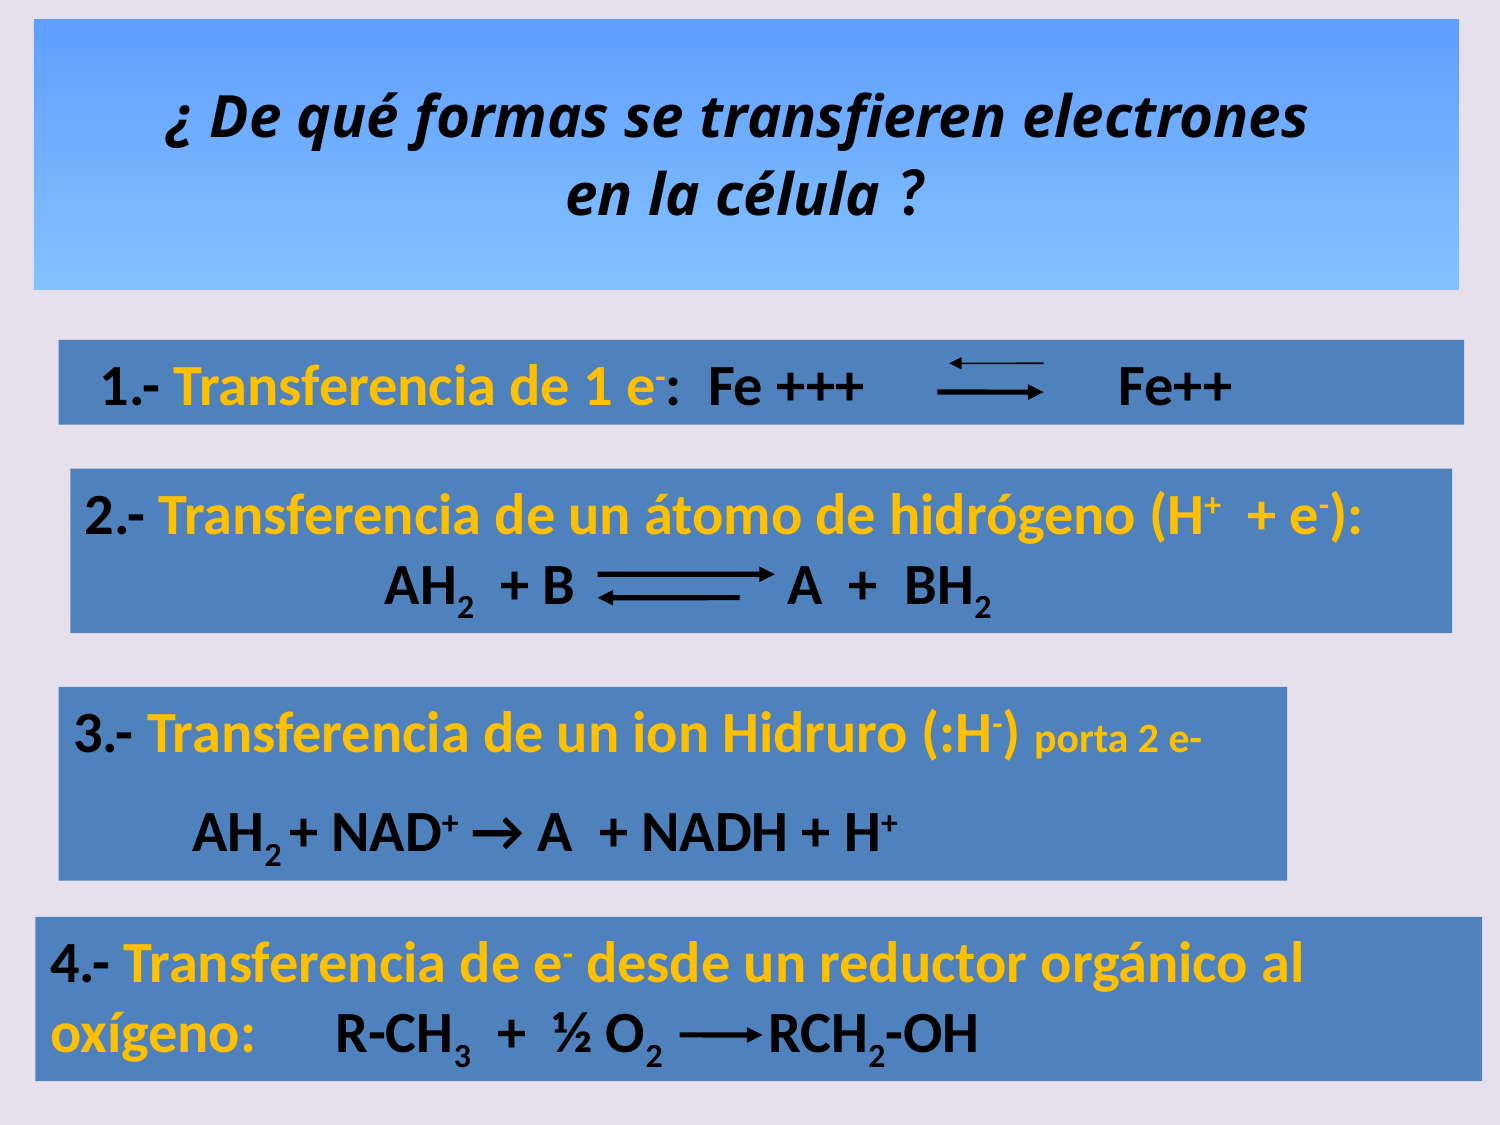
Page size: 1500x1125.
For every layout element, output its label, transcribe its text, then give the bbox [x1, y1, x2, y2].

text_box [35, 916, 1483, 1073]
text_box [70, 468, 1453, 626]
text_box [58, 339, 1465, 426]
text_box 3.- Transferencia de un ion Hidruro (:H-) porta 2 e- AH2 + NAD+ → A + NADH + H+ [58, 686, 1288, 881]
title ¿ De qué formas se transfieren electrones en la célula ? [33, 19, 1459, 290]
